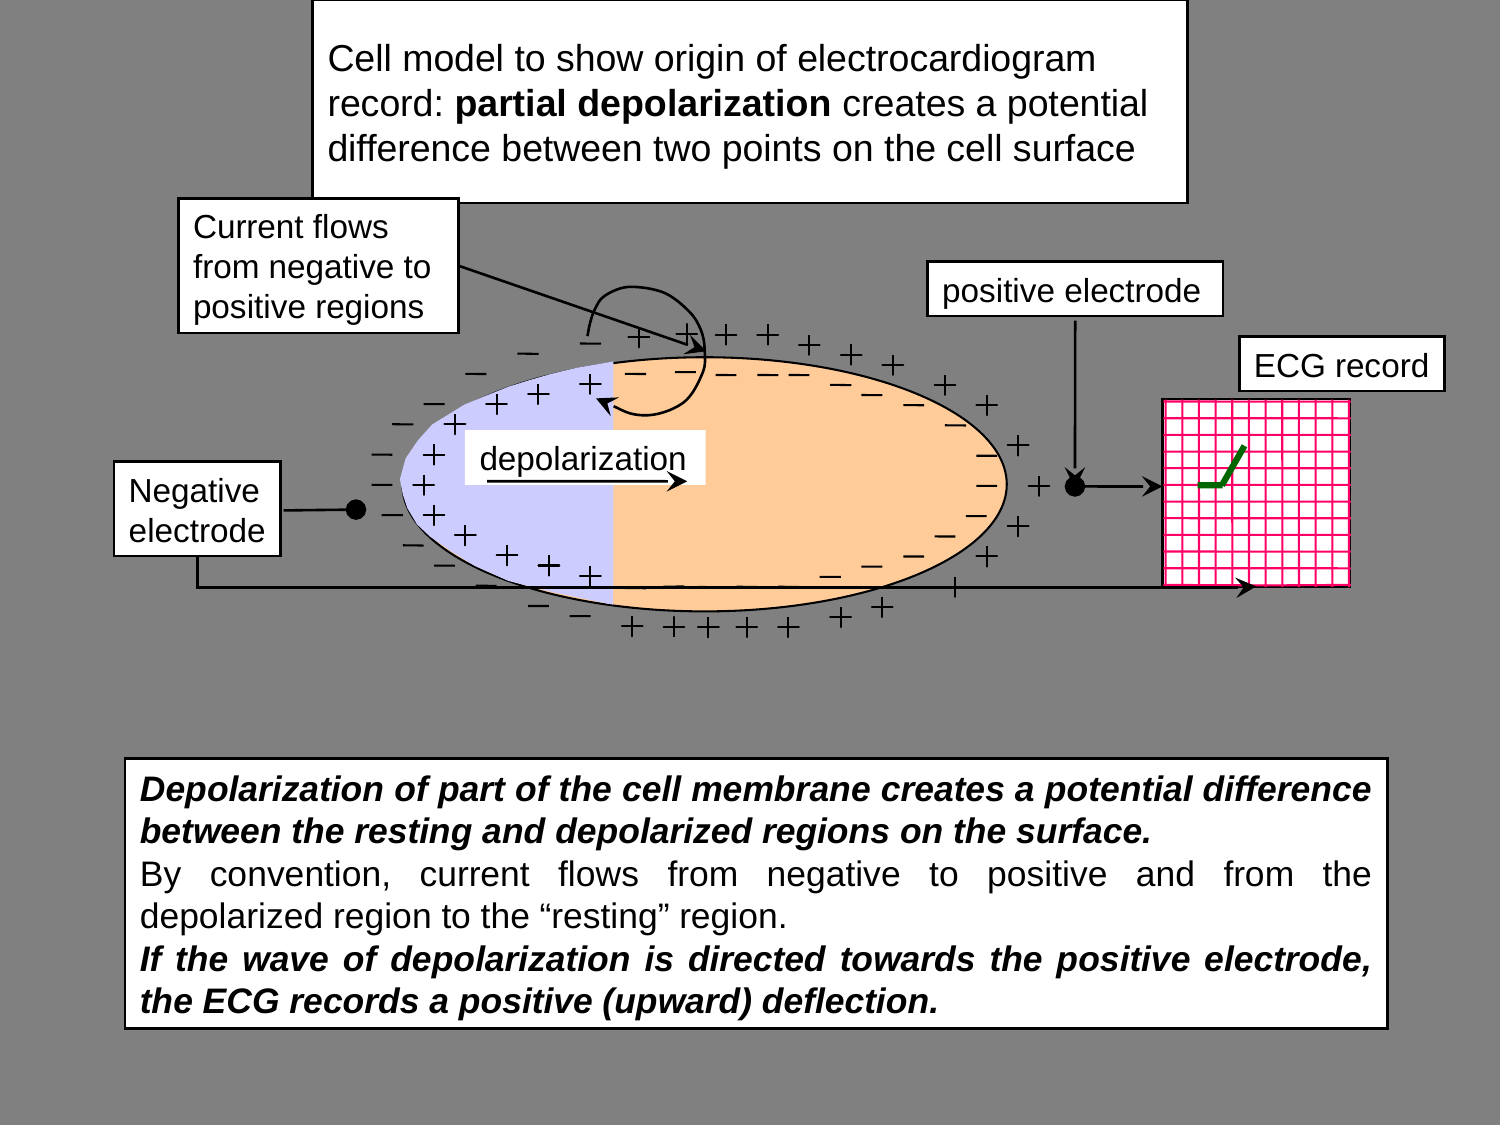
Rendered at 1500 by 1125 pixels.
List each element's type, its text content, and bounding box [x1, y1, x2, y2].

title Cell model to show origin of electrocardiogram record: partial depolarization creates a potential difference between two points on the cell surface [311, 0, 1189, 196]
text_box Depolarization of part of the cell membrane creates a potential difference between the resting and depolarized regions on the surface. By convention, current flows from negative to positive and from the depolarized region to the “resting” region. If the wave of depolarization is directed towards the positive electrode, the ECG records a positive (upward) deflection. [124, 758, 1388, 1029]
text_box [112, 198, 1447, 638]
